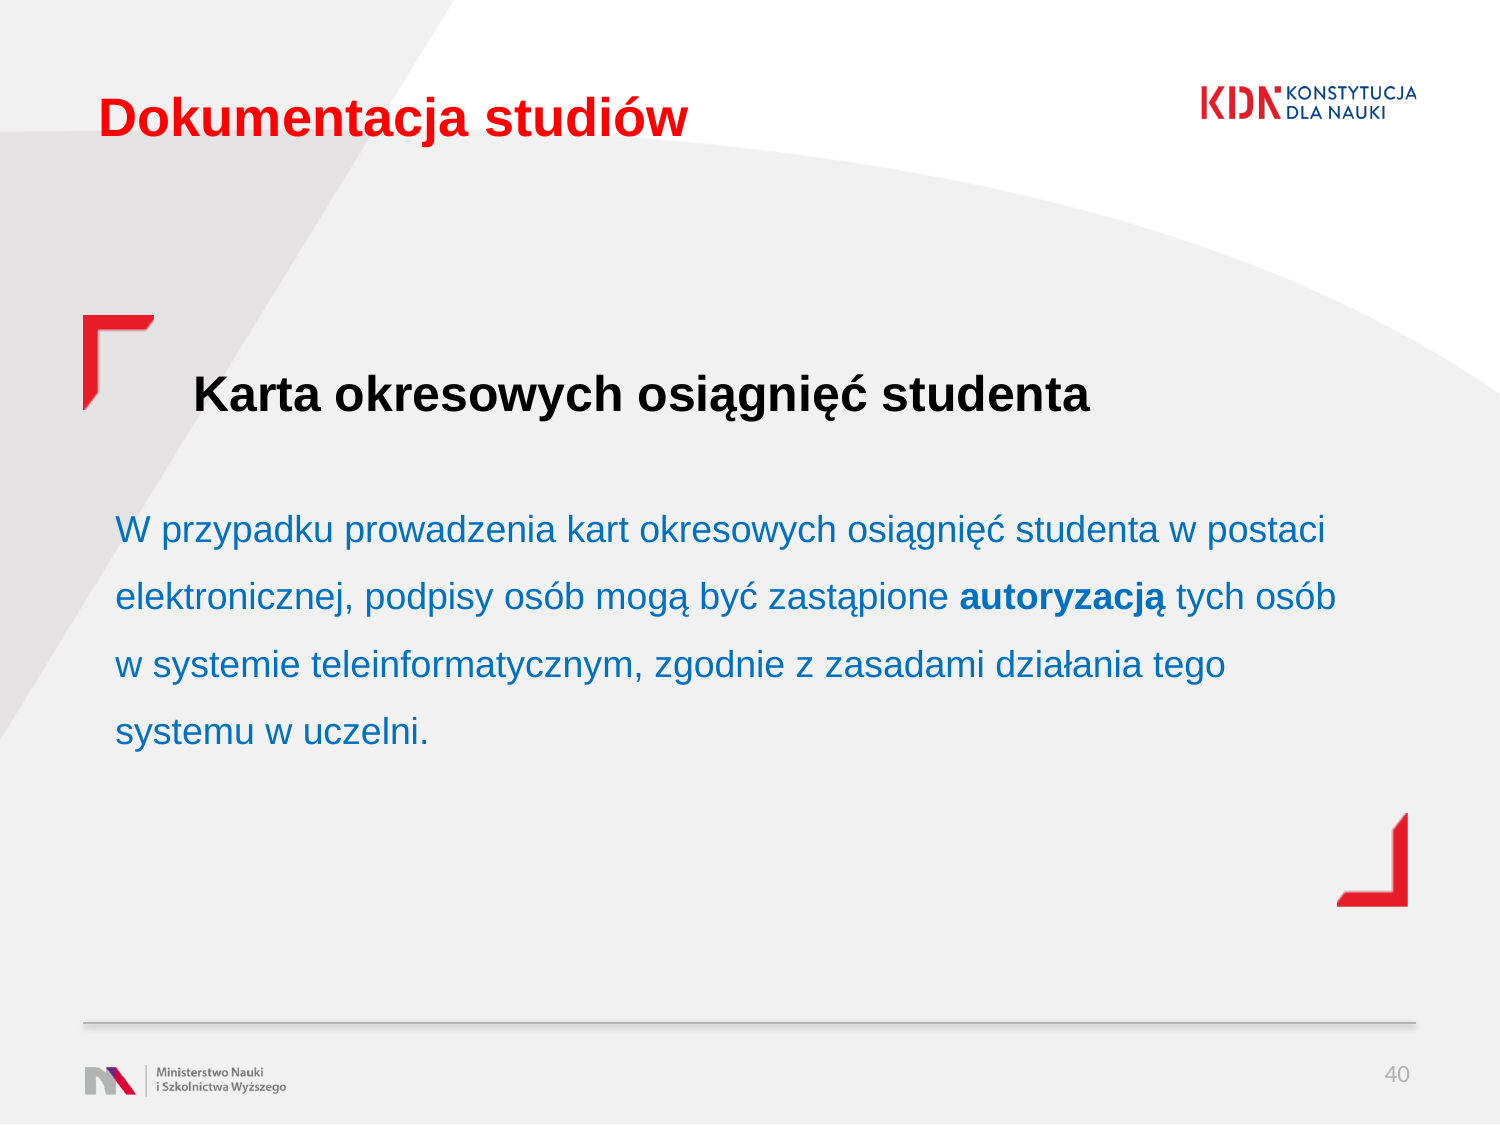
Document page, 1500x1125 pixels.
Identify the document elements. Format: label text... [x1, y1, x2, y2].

picture [0, 0, 1500, 1125]
list W przypadku prowadzenia kart okresowych osiągnięć studenta w postaci elektronicznej, podpisy osób mogą być zastąpione autoryzacją tych osób w systemie teleinformatycznym, zgodnie z zasadami działania tego systemu w uczelni. [100, 429, 1388, 965]
text_box Karta okresowych osiągnięć studenta [178, 354, 1352, 429]
title Dokumentacja studiów [83, 74, 1170, 143]
slide_number 40 [1074, 1042, 1425, 1103]
